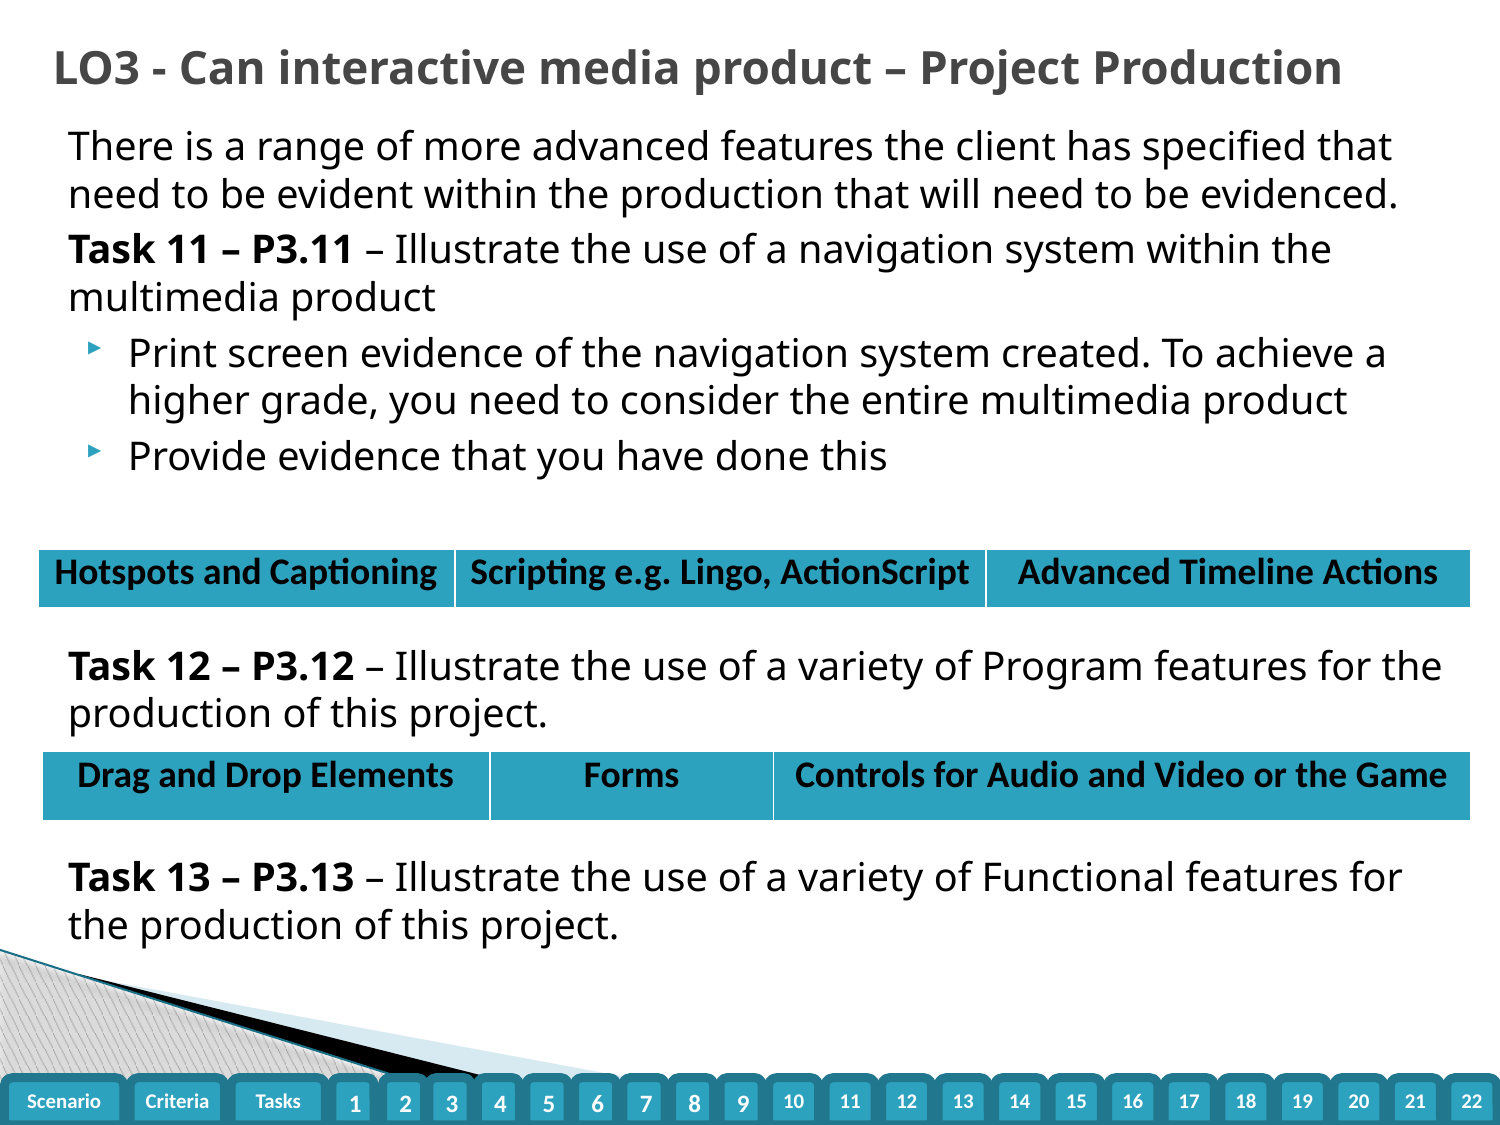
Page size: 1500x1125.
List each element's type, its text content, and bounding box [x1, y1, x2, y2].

table_header Drag and Drop Elements [43, 752, 489, 820]
text_box LO3 - Can interactive media product – Project Production [37, 19, 1471, 114]
table_header Controls for Audio and Video or the Game [774, 752, 1470, 820]
list There is a range of more advanced features the client has specified that need to be evident within the production that will need to be evidenced. Task 11 – P3.11 – Illustrate the use of a navigation system within the multimedia product Print screen evidence of the navigation system created. To achieve a higher grade, you need to consider the entire multimedia product Provide evidence that you have done this Task 12 – P3.12 – Illustrate the use of a variety of Program features for the production of this project. Task 13 – P3.13 – Illustrate the use of a variety of Functional features for the production of this project. [53, 114, 1459, 548]
list There is a range of more advanced features the client has specified that need to be evident within the production that will need to be evidenced. Task 11 – P3.11 – Illustrate the use of a navigation system within the multimedia product Print screen evidence of the navigation system created. To achieve a higher grade, you need to consider the entire multimedia product Provide evidence that you have done this Task 12 – P3.12 – Illustrate the use of a variety of Program features for the production of this project. Task 13 – P3.13 – Illustrate the use of a variety of Functional features for the production of this project. [53, 825, 1459, 988]
table_header Scripting e.g. Lingo, ActionScript [456, 550, 985, 607]
list There is a range of more advanced features the client has specified that need to be evident within the production that will need to be evidenced. Task 11 – P3.11 – Illustrate the use of a navigation system within the multimedia product Print screen evidence of the navigation system created. To achieve a higher grade, you need to consider the entire multimedia product Provide evidence that you have done this Task 12 – P3.12 – Illustrate the use of a variety of Program features for the production of this project. Task 13 – P3.13 – Illustrate the use of a variety of Functional features for the production of this project. [53, 613, 1459, 751]
table_header Hotspots and Captioning [39, 550, 454, 607]
table_header Forms [491, 752, 773, 820]
table_header Advanced Timeline Actions [987, 550, 1470, 607]
